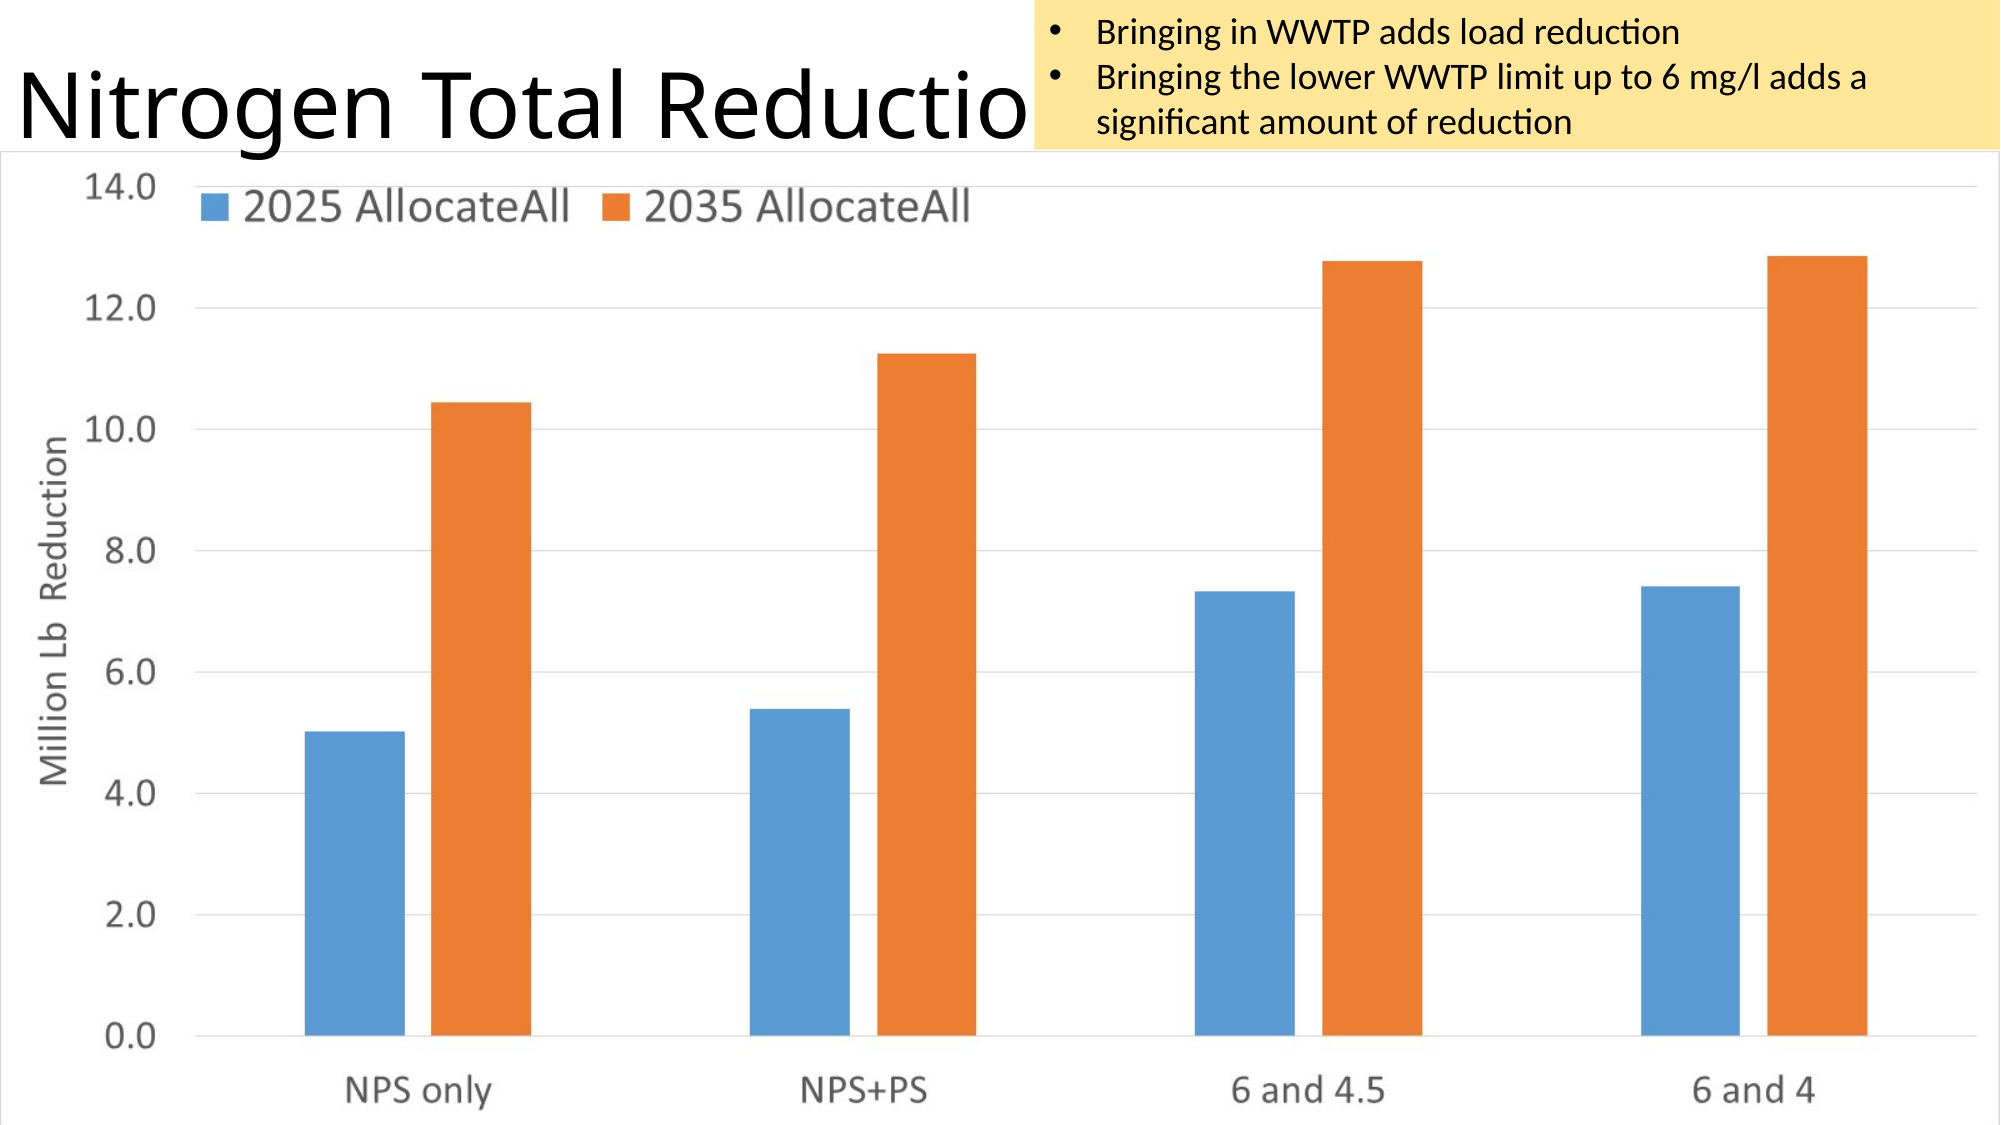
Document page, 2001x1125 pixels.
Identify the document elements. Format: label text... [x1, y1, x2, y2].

picture [0, 151, 2000, 1125]
text_box Bringing in WWTP adds load reduction Bringing the lower WWTP limit up to 6 mg/l adds a significant amount of reduction [1034, 0, 2000, 150]
title Nitrogen Total Reductions [0, 0, 1725, 151]
